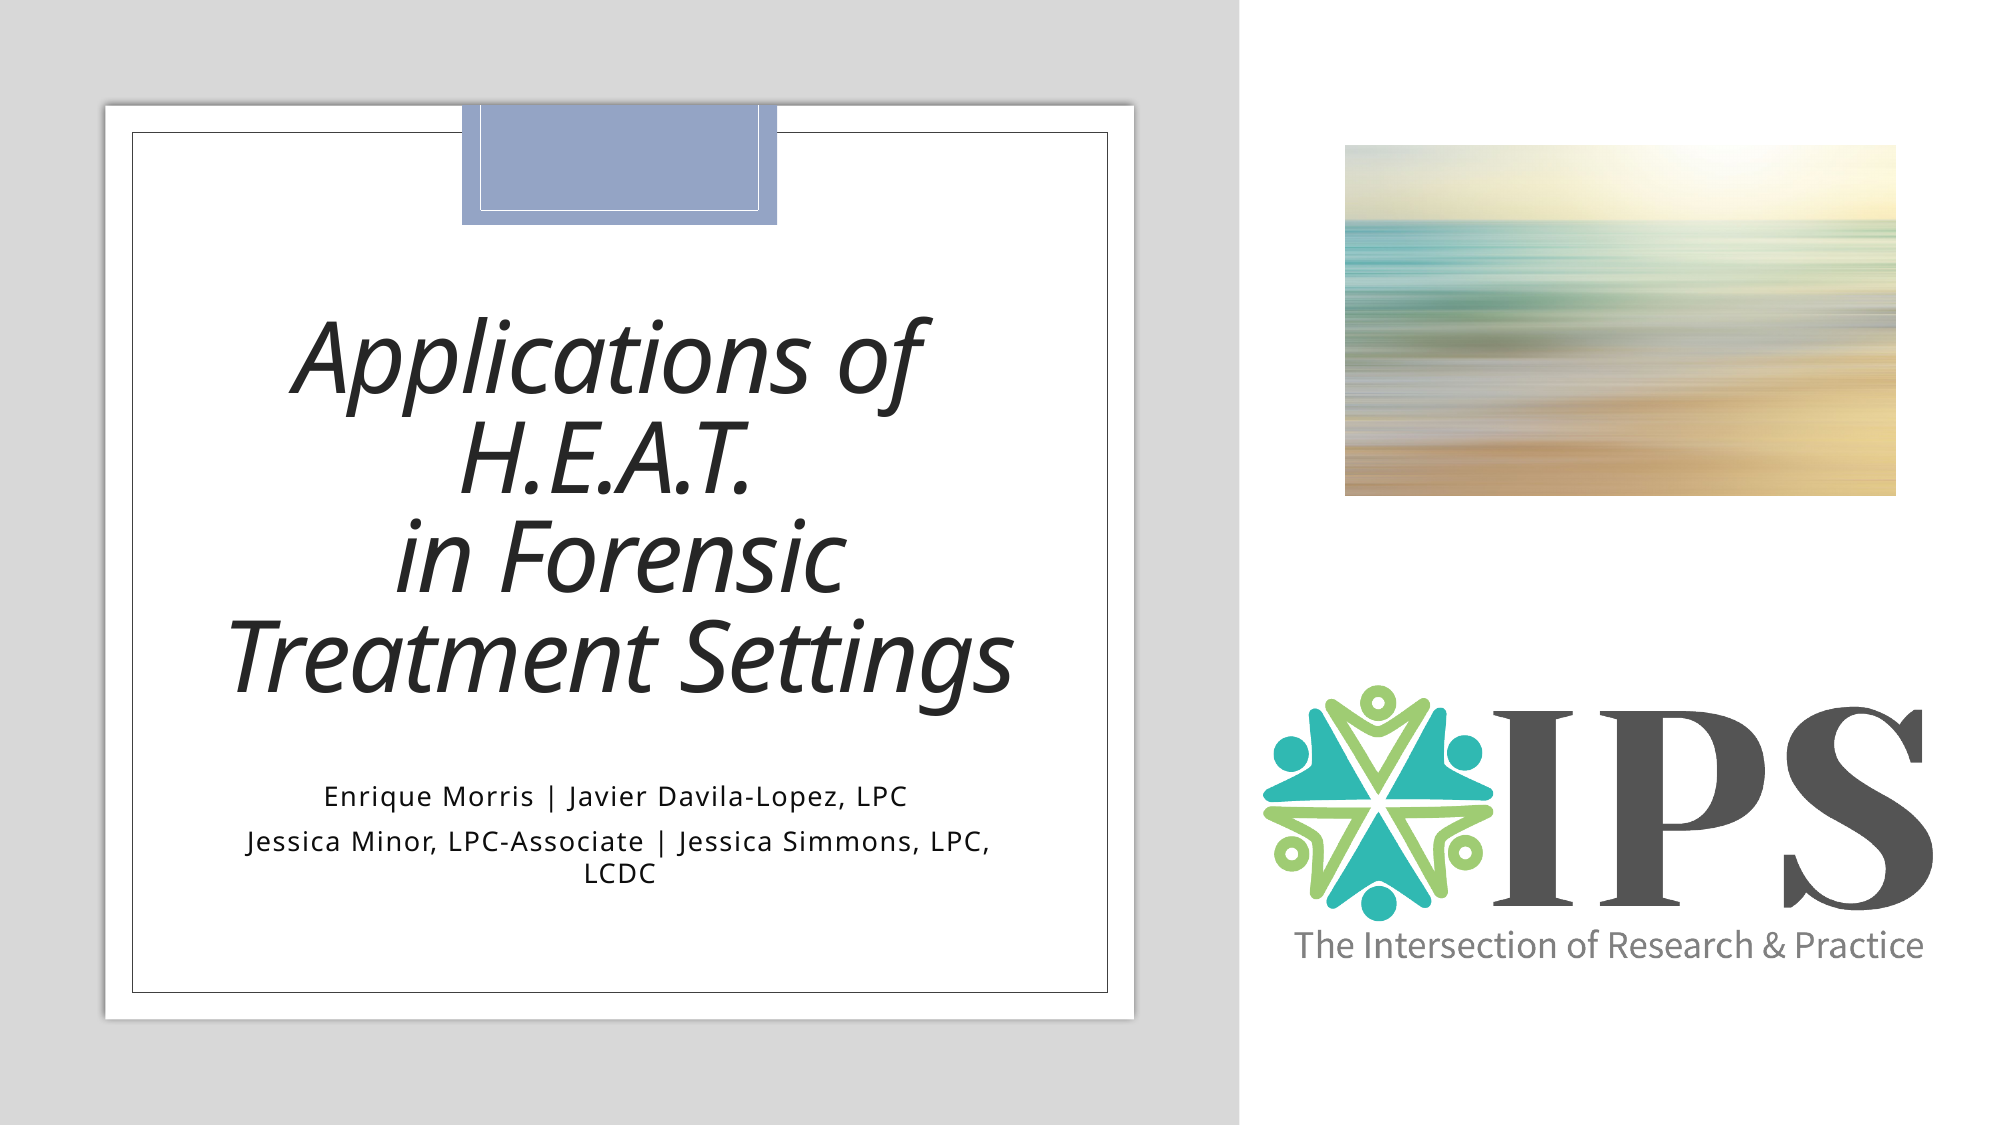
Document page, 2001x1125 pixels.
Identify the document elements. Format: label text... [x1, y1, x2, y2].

title Applications of H.E.A.T. in Forensic Treatment Settings [204, 255, 1036, 771]
text_box [0, 0, 1238, 1125]
text_box [132, 132, 1108, 993]
subtitle Enrique Morris | Javier Davila-Lopez, LPC Jessica Minor, LPC-Associate | Jessica Simmons, LPC, LCDC [204, 772, 1036, 904]
text_box [461, 104, 778, 226]
text_box [1238, 0, 2000, 1125]
picture [1345, 145, 1896, 496]
picture [1263, 669, 2000, 1020]
text_box [105, 105, 1134, 1020]
